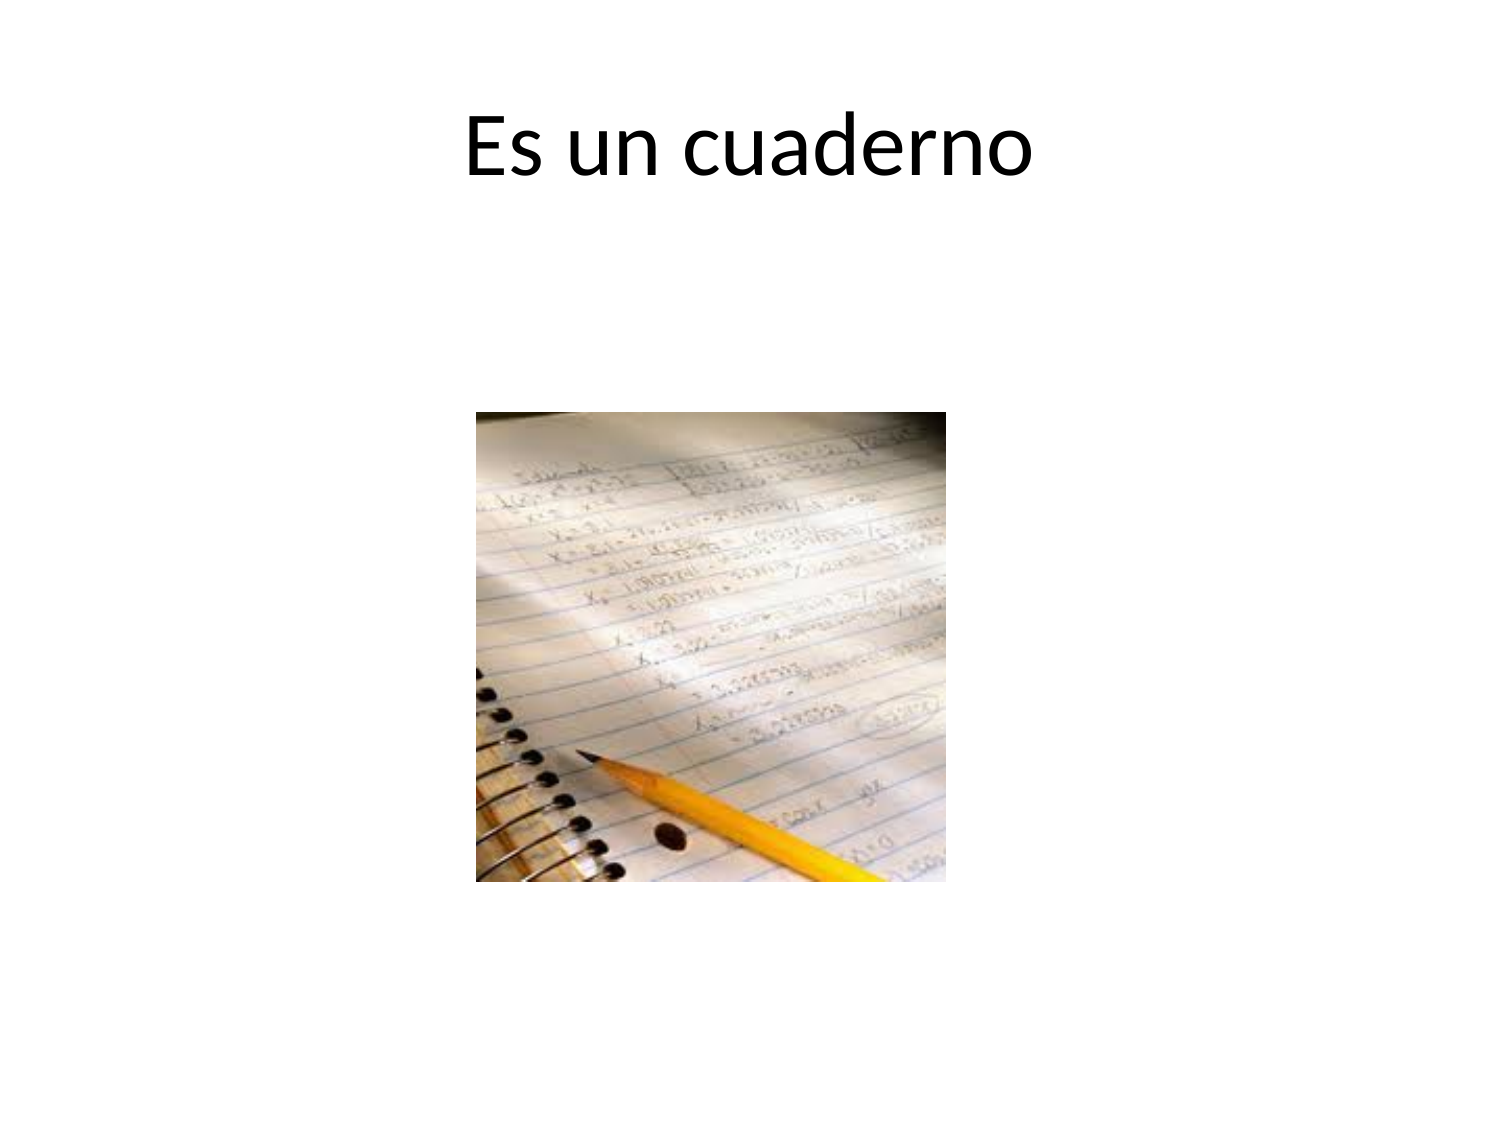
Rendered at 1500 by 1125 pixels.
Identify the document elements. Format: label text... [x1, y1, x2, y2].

title Es un cuaderno [75, 45, 1425, 233]
picture [476, 412, 946, 882]
